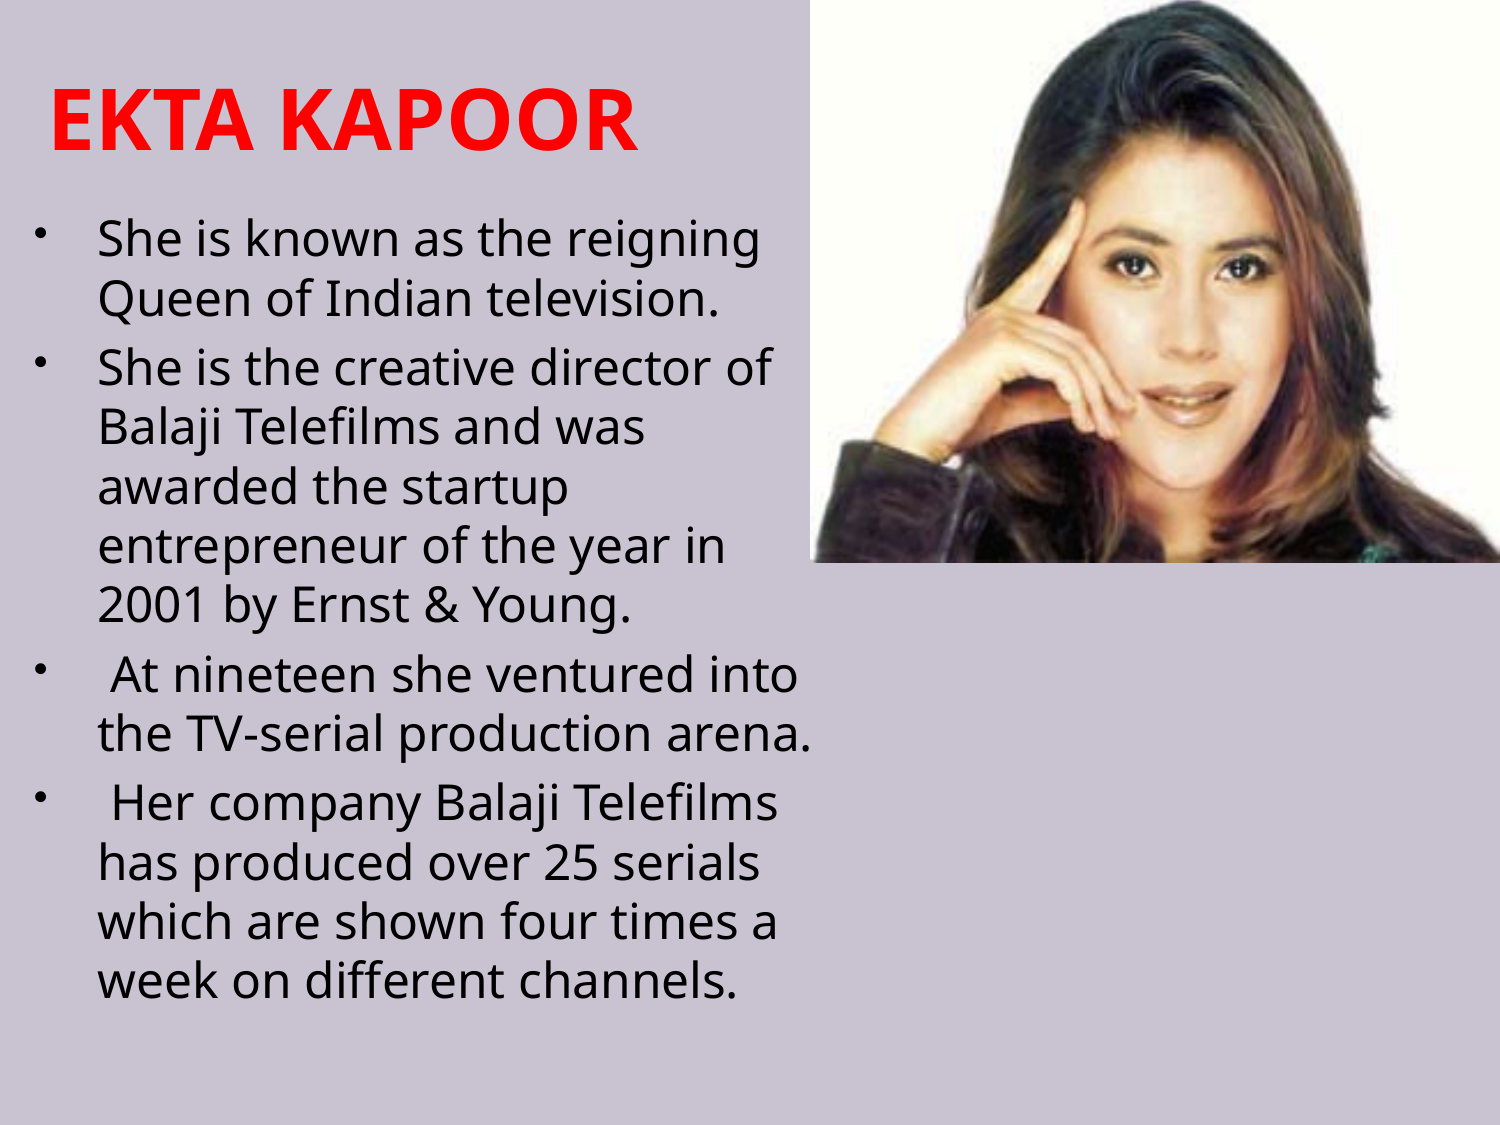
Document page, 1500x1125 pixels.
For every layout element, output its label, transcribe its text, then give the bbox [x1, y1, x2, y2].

list She is known as the reigning Queen of Indian television. She is the creative director of Balaji Telefilms and was awarded the startup entrepreneur of the year in 2001 by Ernst & Young. At nineteen she ventured into the TV-serial production arena. Her company Balaji Telefilms has produced over 25 serials which are shown four times a week on different channels. [0, 200, 863, 1035]
picture [809, 0, 1500, 563]
title EKTA KAPOOR [0, 0, 688, 200]
